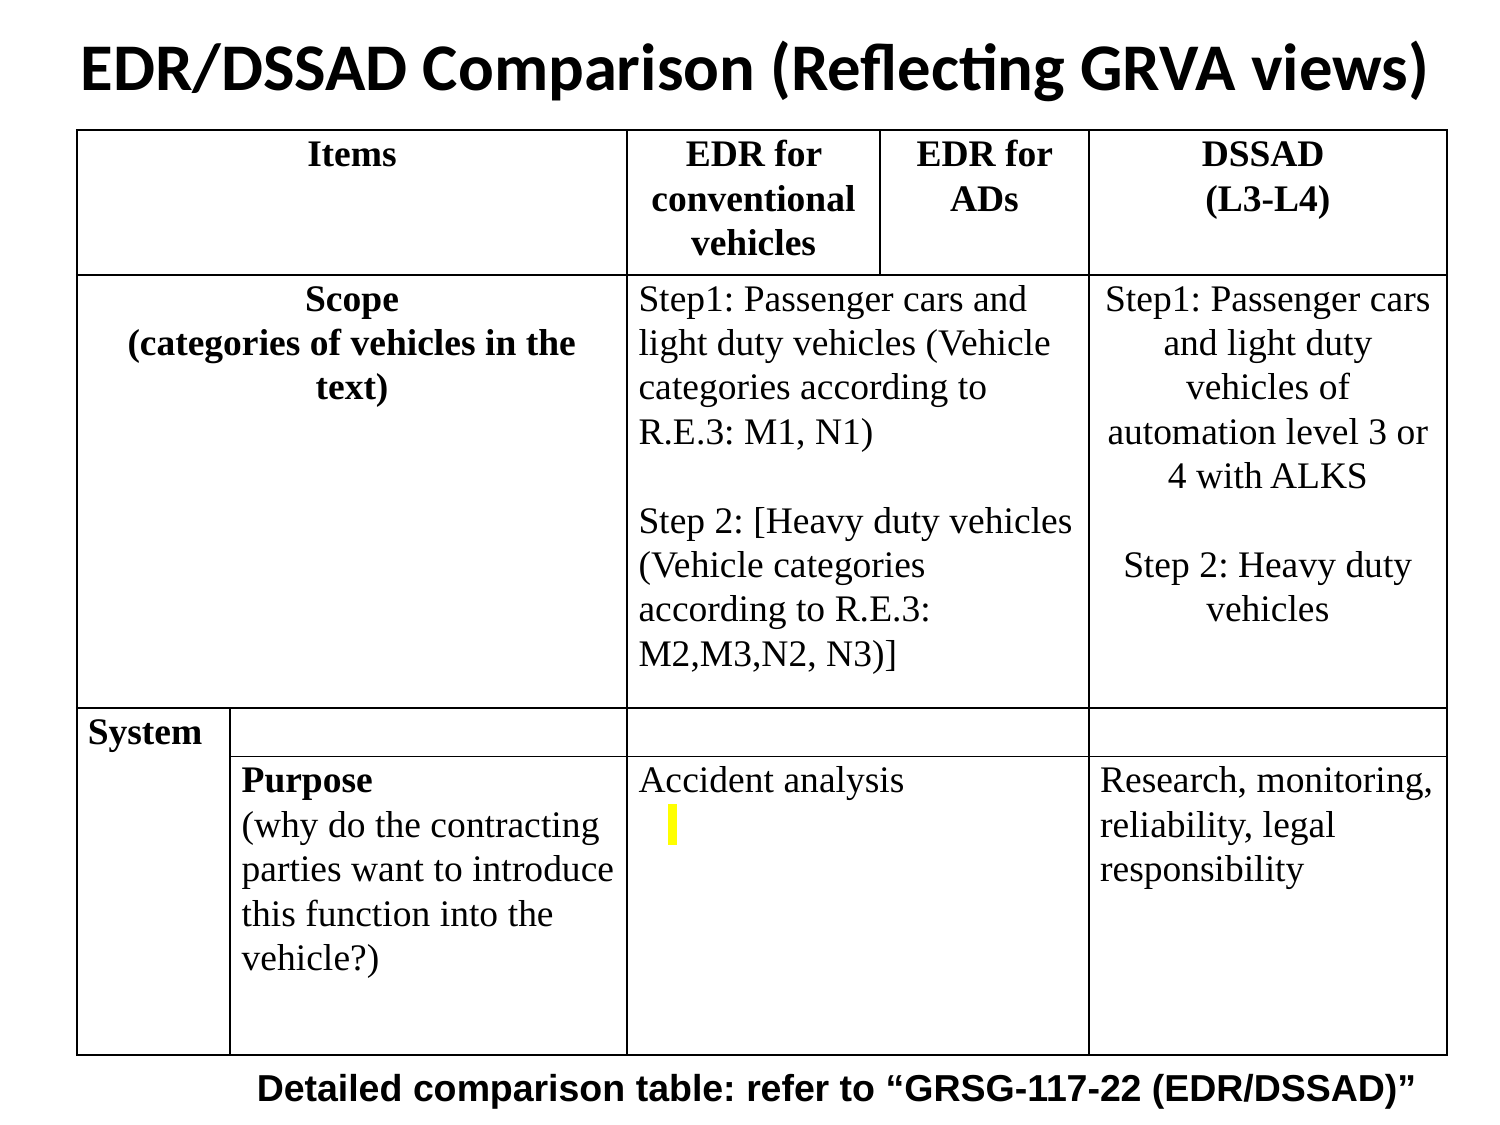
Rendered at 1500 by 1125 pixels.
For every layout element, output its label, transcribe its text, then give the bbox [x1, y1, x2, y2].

table_cell Research, monitoring, reliability, legal responsibility [1090, 757, 1446, 1054]
table_cell [1090, 709, 1446, 756]
text_box EDR/DSSAD Comparison (Reflecting GRVA views) [34, 27, 1477, 101]
table_header Items [78, 131, 626, 274]
table_header DSSAD (L3-L4) [1090, 131, 1446, 274]
table_cell Purpose (why do the contracting parties want to introduce this function into the vehicle?) [231, 757, 626, 1054]
table_header EDR for ADs [881, 131, 1088, 274]
table_cell Scope (categories of vehicles in the text) [78, 276, 626, 707]
table_cell Accident analysis [628, 757, 1088, 1054]
table_cell [231, 709, 626, 756]
table_header EDR for conventional vehicles [628, 131, 879, 274]
table_cell [628, 709, 1088, 756]
table_cell Step1: Passenger cars and light duty vehicles of automation level 3 or 4 with ALKS Step 2: Heavy duty vehicles [1090, 276, 1446, 707]
table_cell Step1: Passenger cars and light duty vehicles (Vehicle categories according to R.E.3: M1, N1) Step 2: [Heavy duty vehicles (Vehicle categories according to R.E.3: M2,M3,N2, N3)] [628, 276, 1088, 707]
text_box Detailed comparison table: refer to “GRSG-117-22 (EDR/DSSAD)” [242, 1057, 1477, 1117]
table_cell System [78, 709, 229, 1054]
